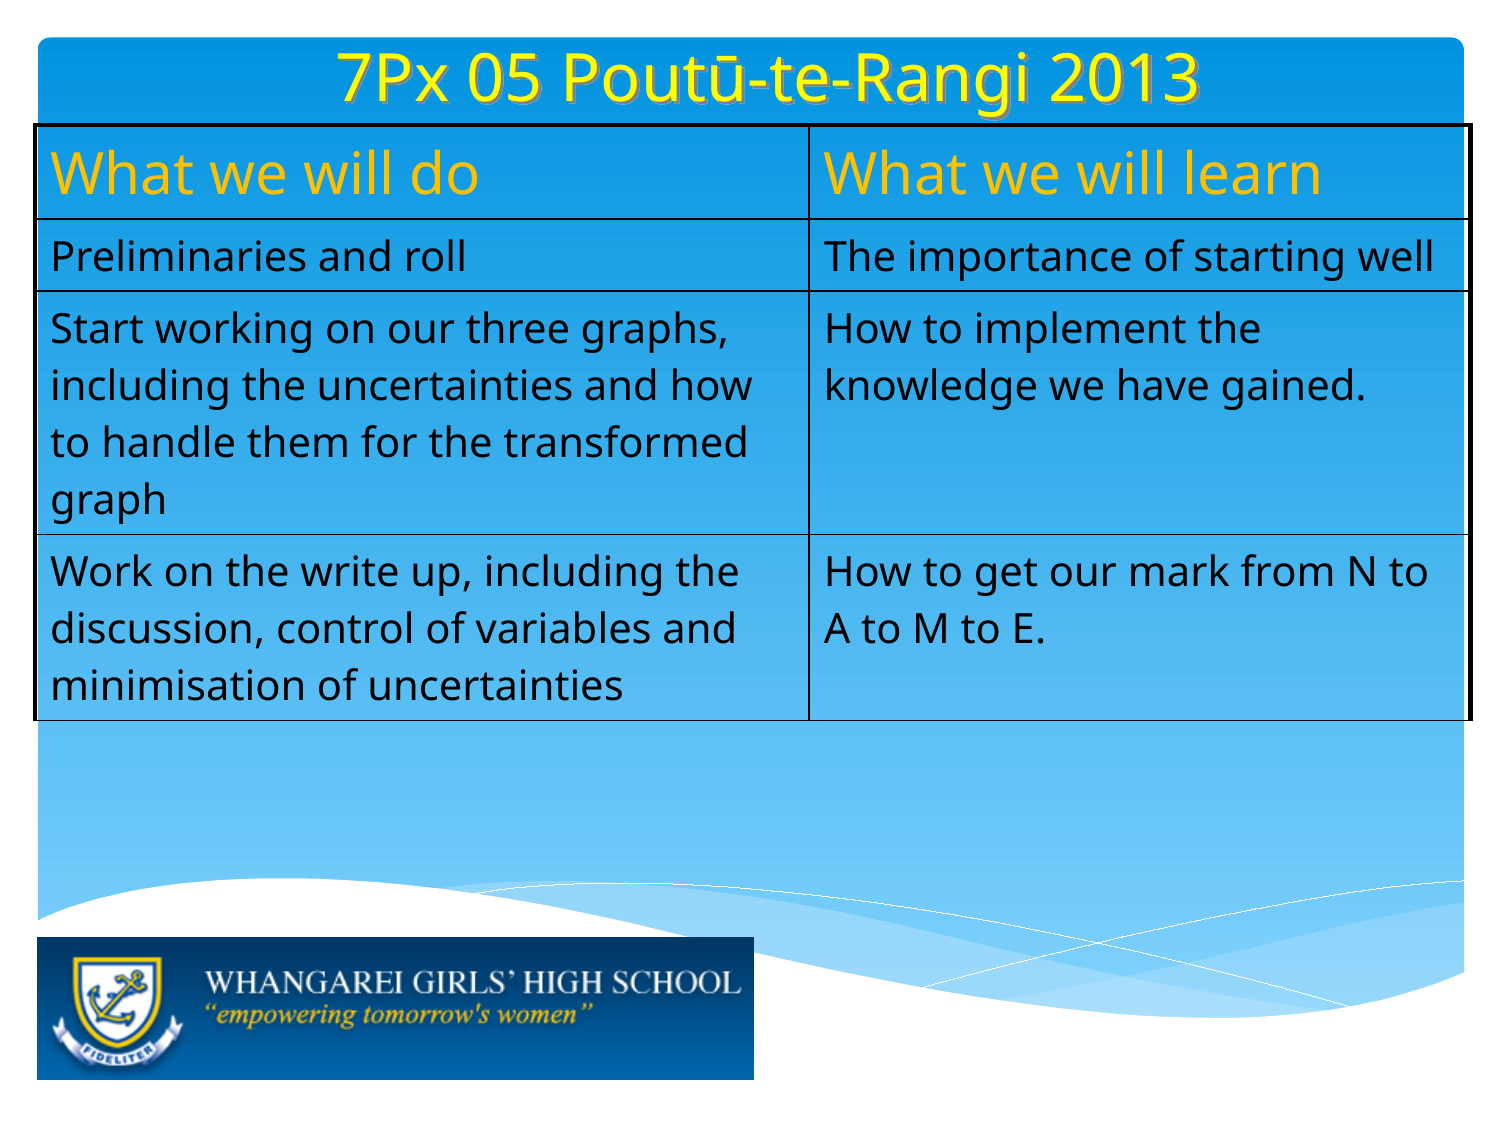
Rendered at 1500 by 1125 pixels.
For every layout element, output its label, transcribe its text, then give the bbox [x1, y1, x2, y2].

table_cell How to get our mark from N to A to M to E. [810, 535, 1468, 720]
table_header What we will learn [810, 127, 1468, 218]
table_cell The importance of starting well [810, 220, 1468, 290]
picture [37, 937, 754, 1080]
table_header What we will do [37, 127, 808, 218]
table_cell How to implement the knowledge we have gained. [810, 292, 1468, 534]
table_cell Work on the write up, including the discussion, control of variables and minimisation of uncertainties [37, 535, 808, 720]
table_cell Preliminaries and roll [37, 220, 808, 290]
text_box 7Px 05 Poutū-te-Rangi 2013 [162, 24, 1375, 123]
table_cell Start working on our three graphs, including the uncertainties and how to handle them for the transformed graph [37, 292, 808, 534]
